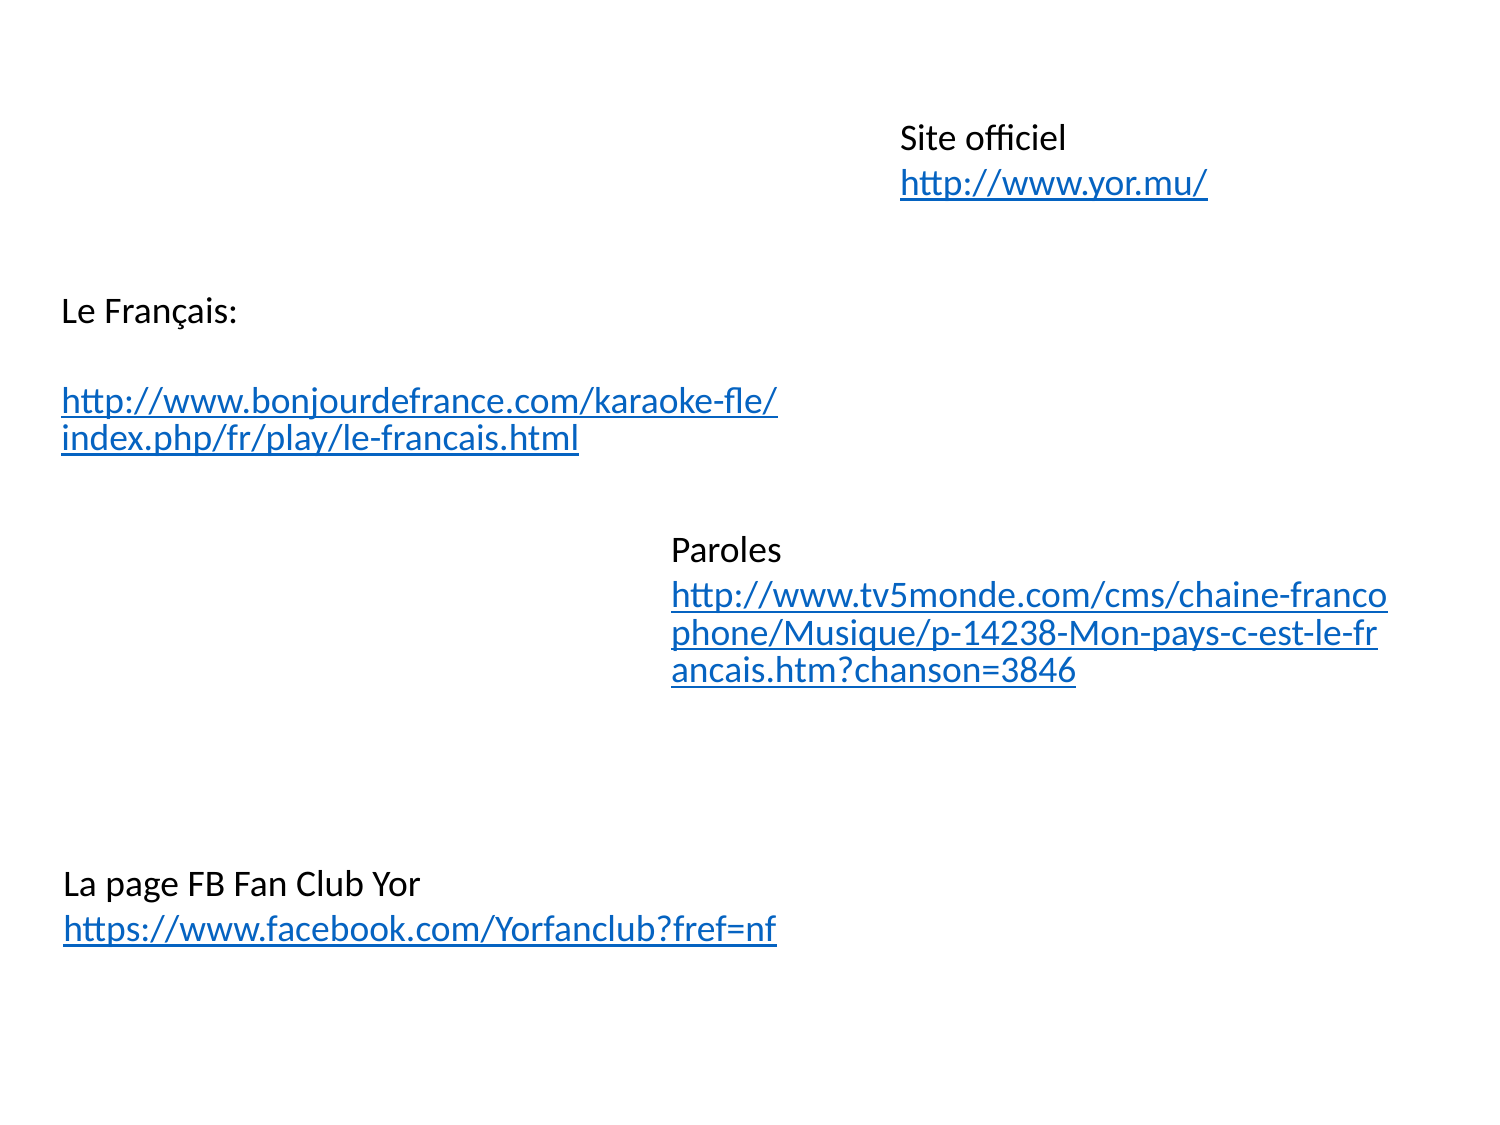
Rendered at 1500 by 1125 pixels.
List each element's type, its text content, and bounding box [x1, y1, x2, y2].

text_box Le Français: http://www.bonjourdefrance.com/karaoke-fle/index.php/fr/play/le-francais.html [46, 278, 797, 519]
text_box Site officiel http://www.yor.mu/ [885, 105, 1223, 301]
text_box La page FB Fan Club Yor https://www.facebook.com/Yorfanclub?fref=nf [48, 851, 792, 1002]
text_box Paroles http://www.tv5monde.com/cms/chaine-francophone/Musique/p-14238-Mon-pays-c-est-le-francais.htm?chanson=3846 [656, 517, 1407, 668]
